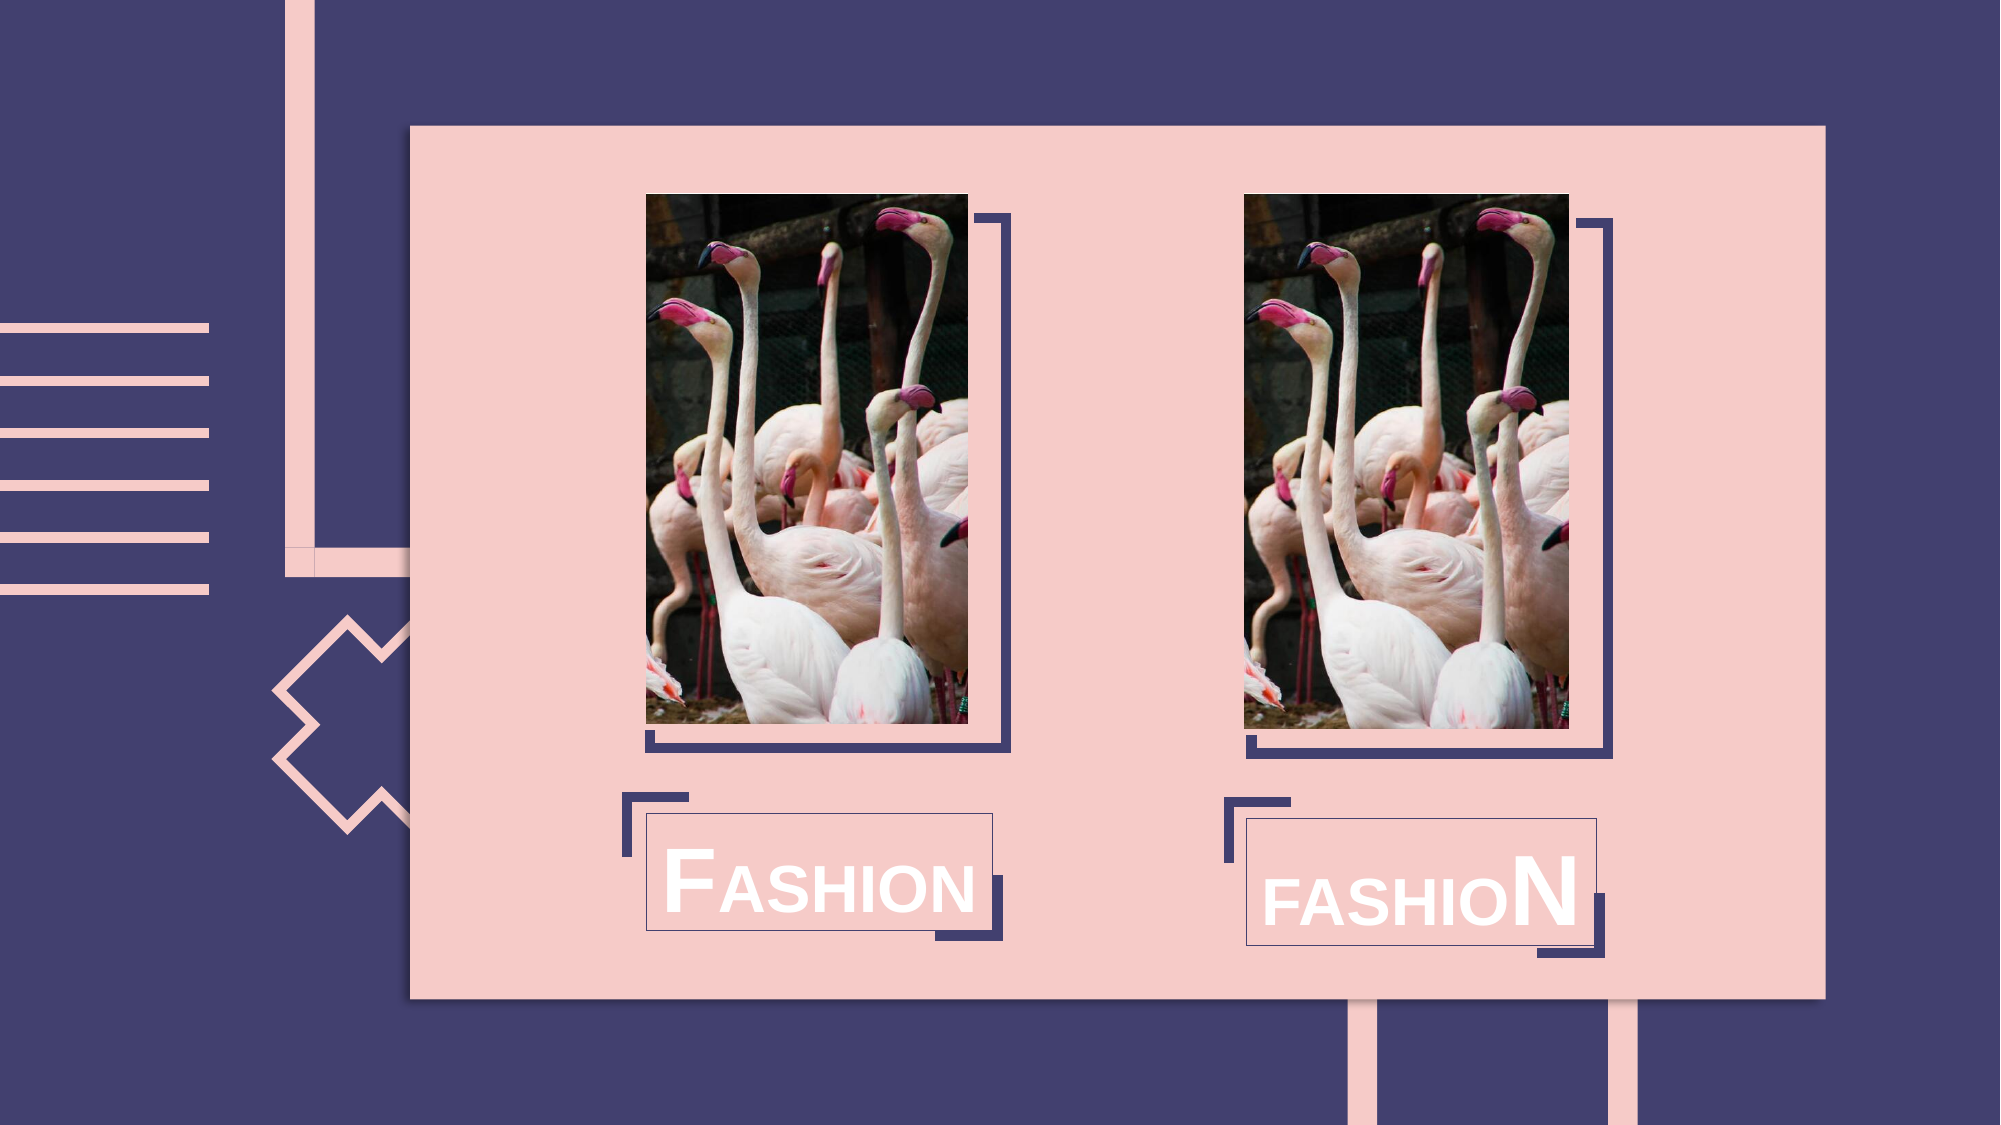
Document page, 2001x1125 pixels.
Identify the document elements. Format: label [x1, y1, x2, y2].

text_box [1607, 1011, 1639, 1125]
text_box [284, 0, 316, 549]
text_box [626, 796, 998, 936]
text_box [284, 549, 316, 578]
text_box [409, 125, 1827, 1000]
picture [645, 193, 968, 724]
text_box [1251, 222, 1609, 754]
text_box [277, 620, 398, 830]
text_box [649, 217, 1007, 749]
picture [1244, 193, 1570, 729]
text_box [0, 328, 210, 590]
text_box [1228, 802, 1601, 954]
text_box [1347, 1011, 1378, 1125]
text_box [316, 547, 398, 578]
